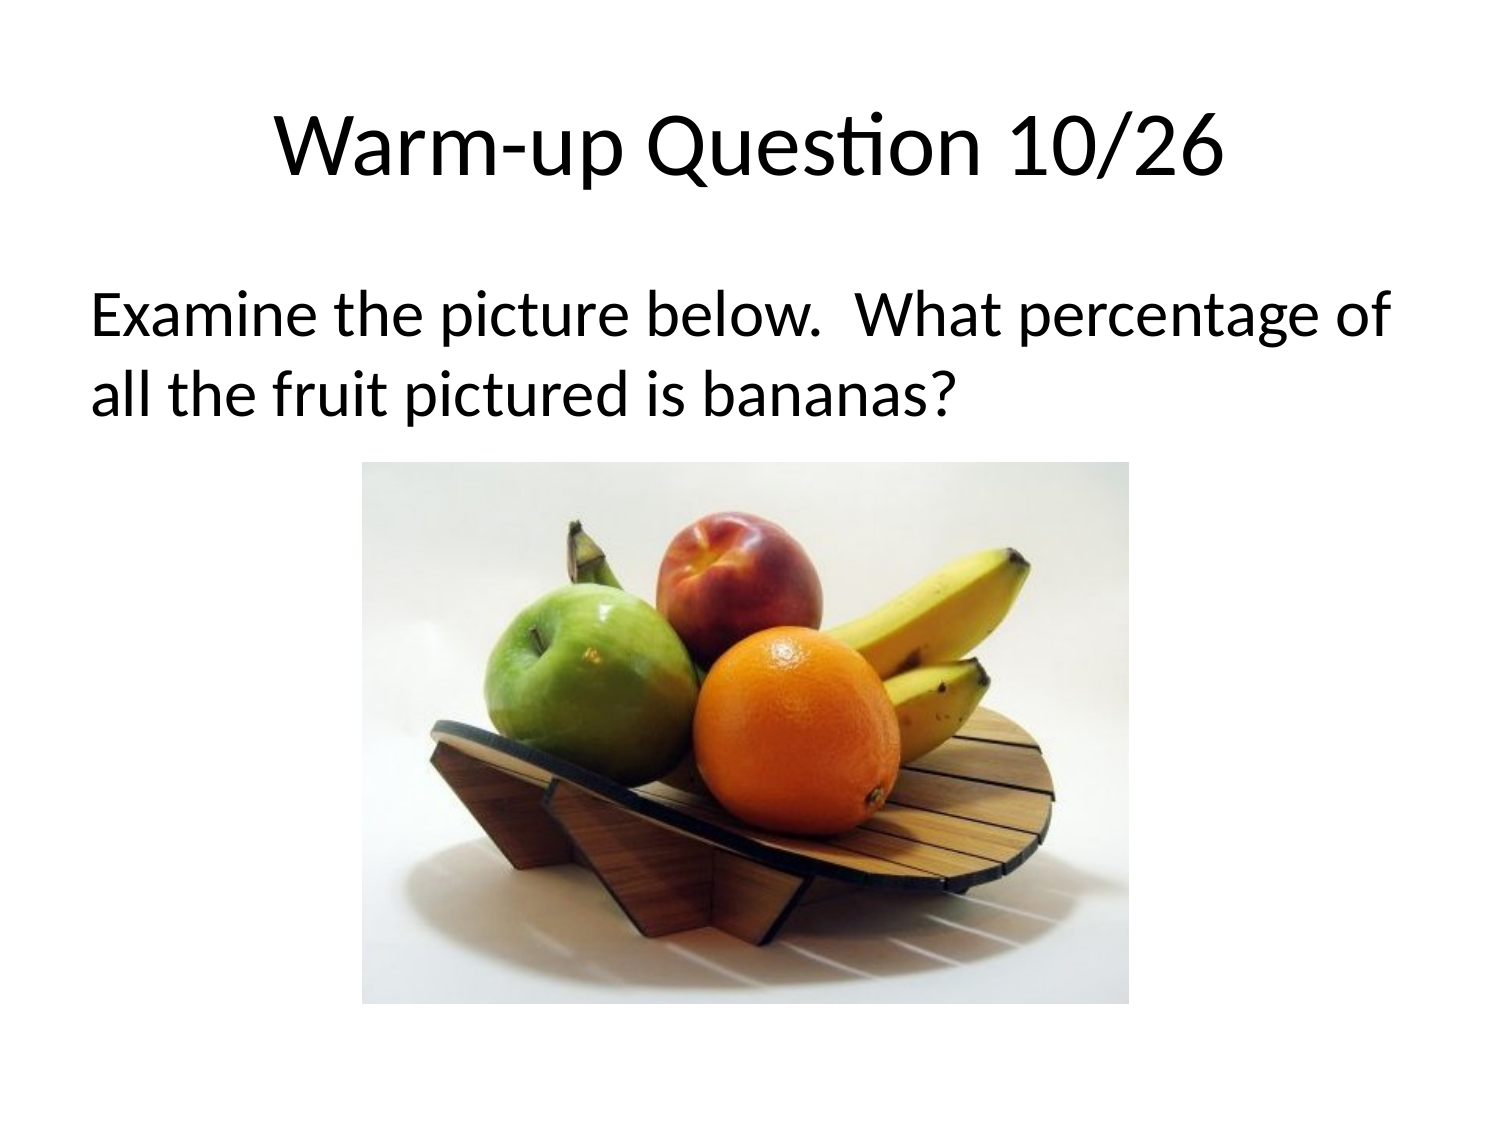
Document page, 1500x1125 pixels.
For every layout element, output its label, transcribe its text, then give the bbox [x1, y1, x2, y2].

title Warm-up Question 10/26 [75, 45, 1425, 233]
list Examine the picture below. What percentage of all the fruit pictured is bananas? [75, 262, 1425, 450]
picture [362, 462, 1129, 1004]
